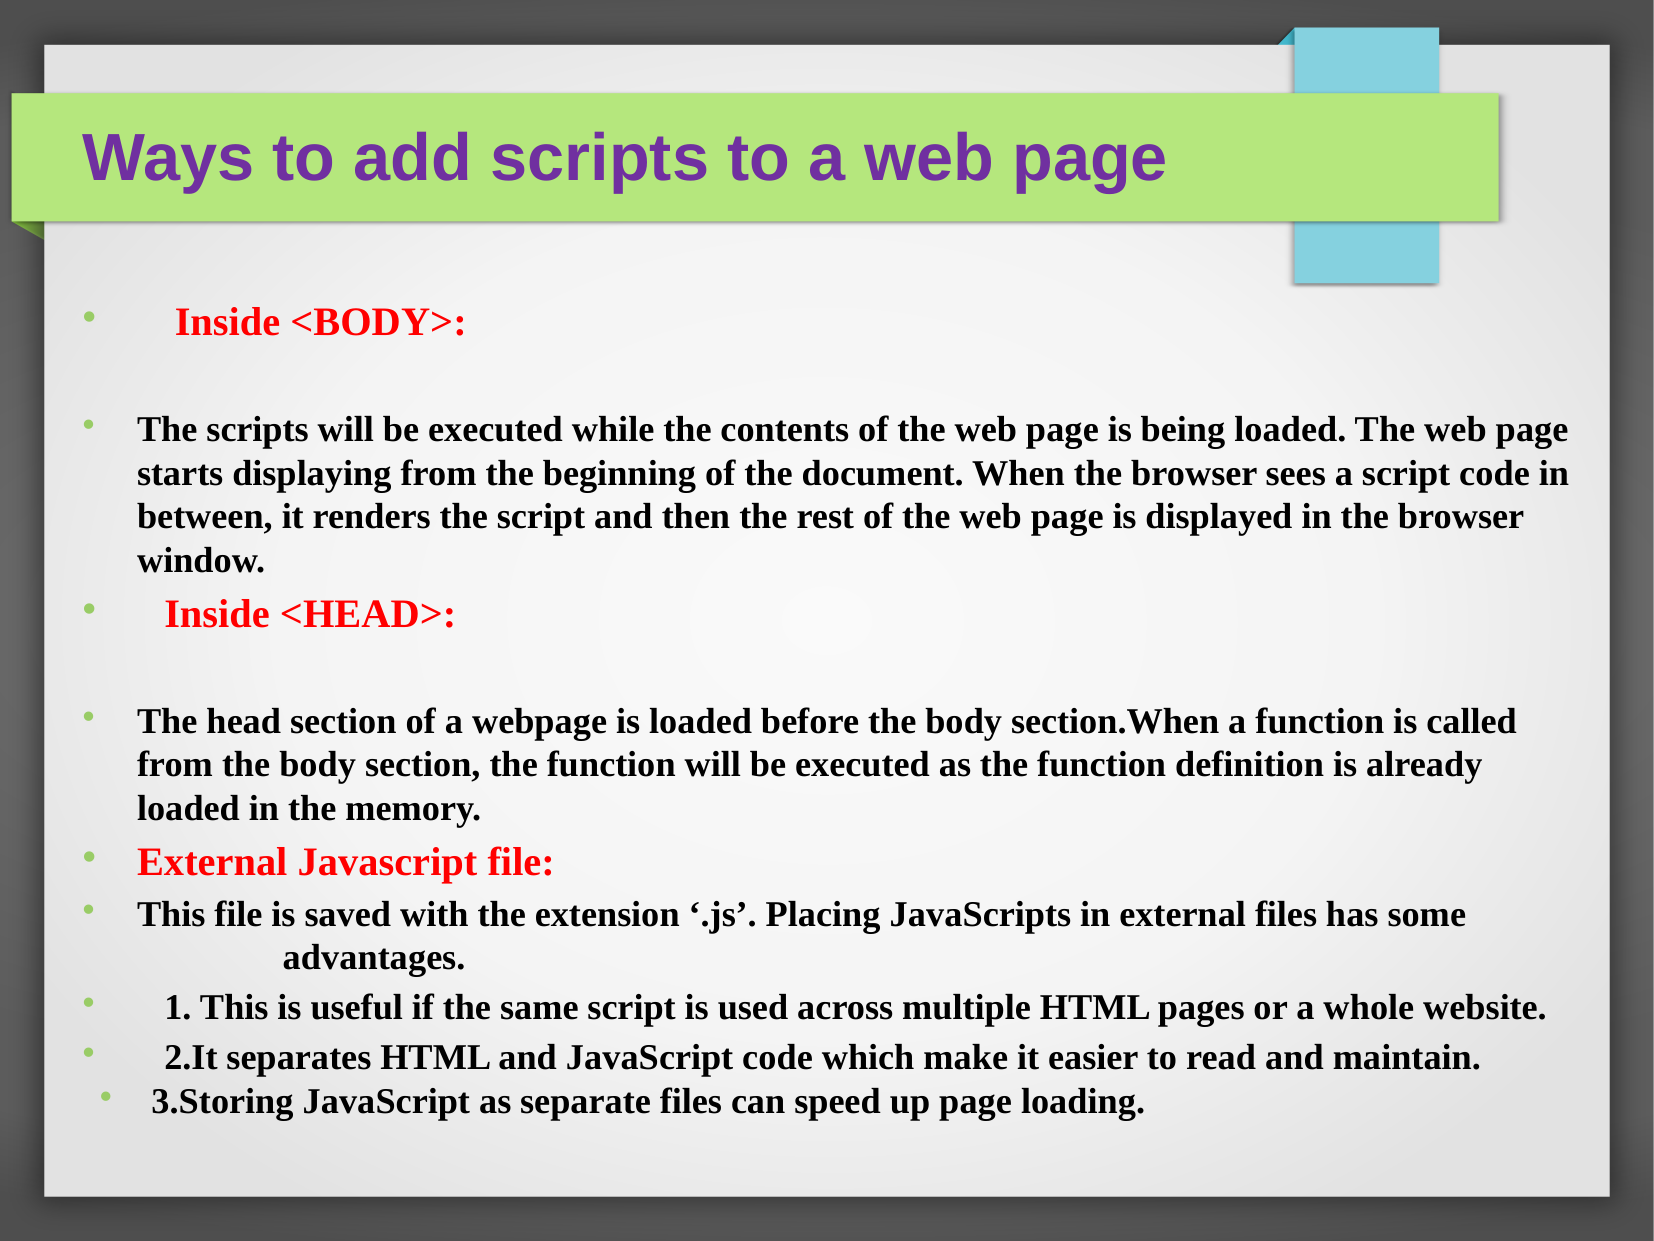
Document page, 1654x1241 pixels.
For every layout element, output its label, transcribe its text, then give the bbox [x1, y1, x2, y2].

text_box Ways to add scripts to a web page [82, 113, 1264, 194]
text_box Inside <BODY>: The scripts will be executed while the contents of the web page is being loaded. The web page starts displaying from the beginning of the document. When the browser sees a script code in between, it renders the script and then the rest of the web page is displayed in the browser window. Inside <HEAD>: The head section of a webpage is loaded before the body section.When a function is called from the body section, the function will be executed as the function definition is already loaded in the memory. External Javascript file: This file is saved with the extension ‘.js’. Placing JavaScripts in external files has some advantages. 1. This is useful if the same script is used across multiple HTML pages or a whole website. 2.It separates HTML and JavaScript code which make it easier to read and maintain. 3.Storing JavaScript as separate files can speed up page loading. [82, 295, 1571, 1146]
picture [0, 0, 1654, 1241]
